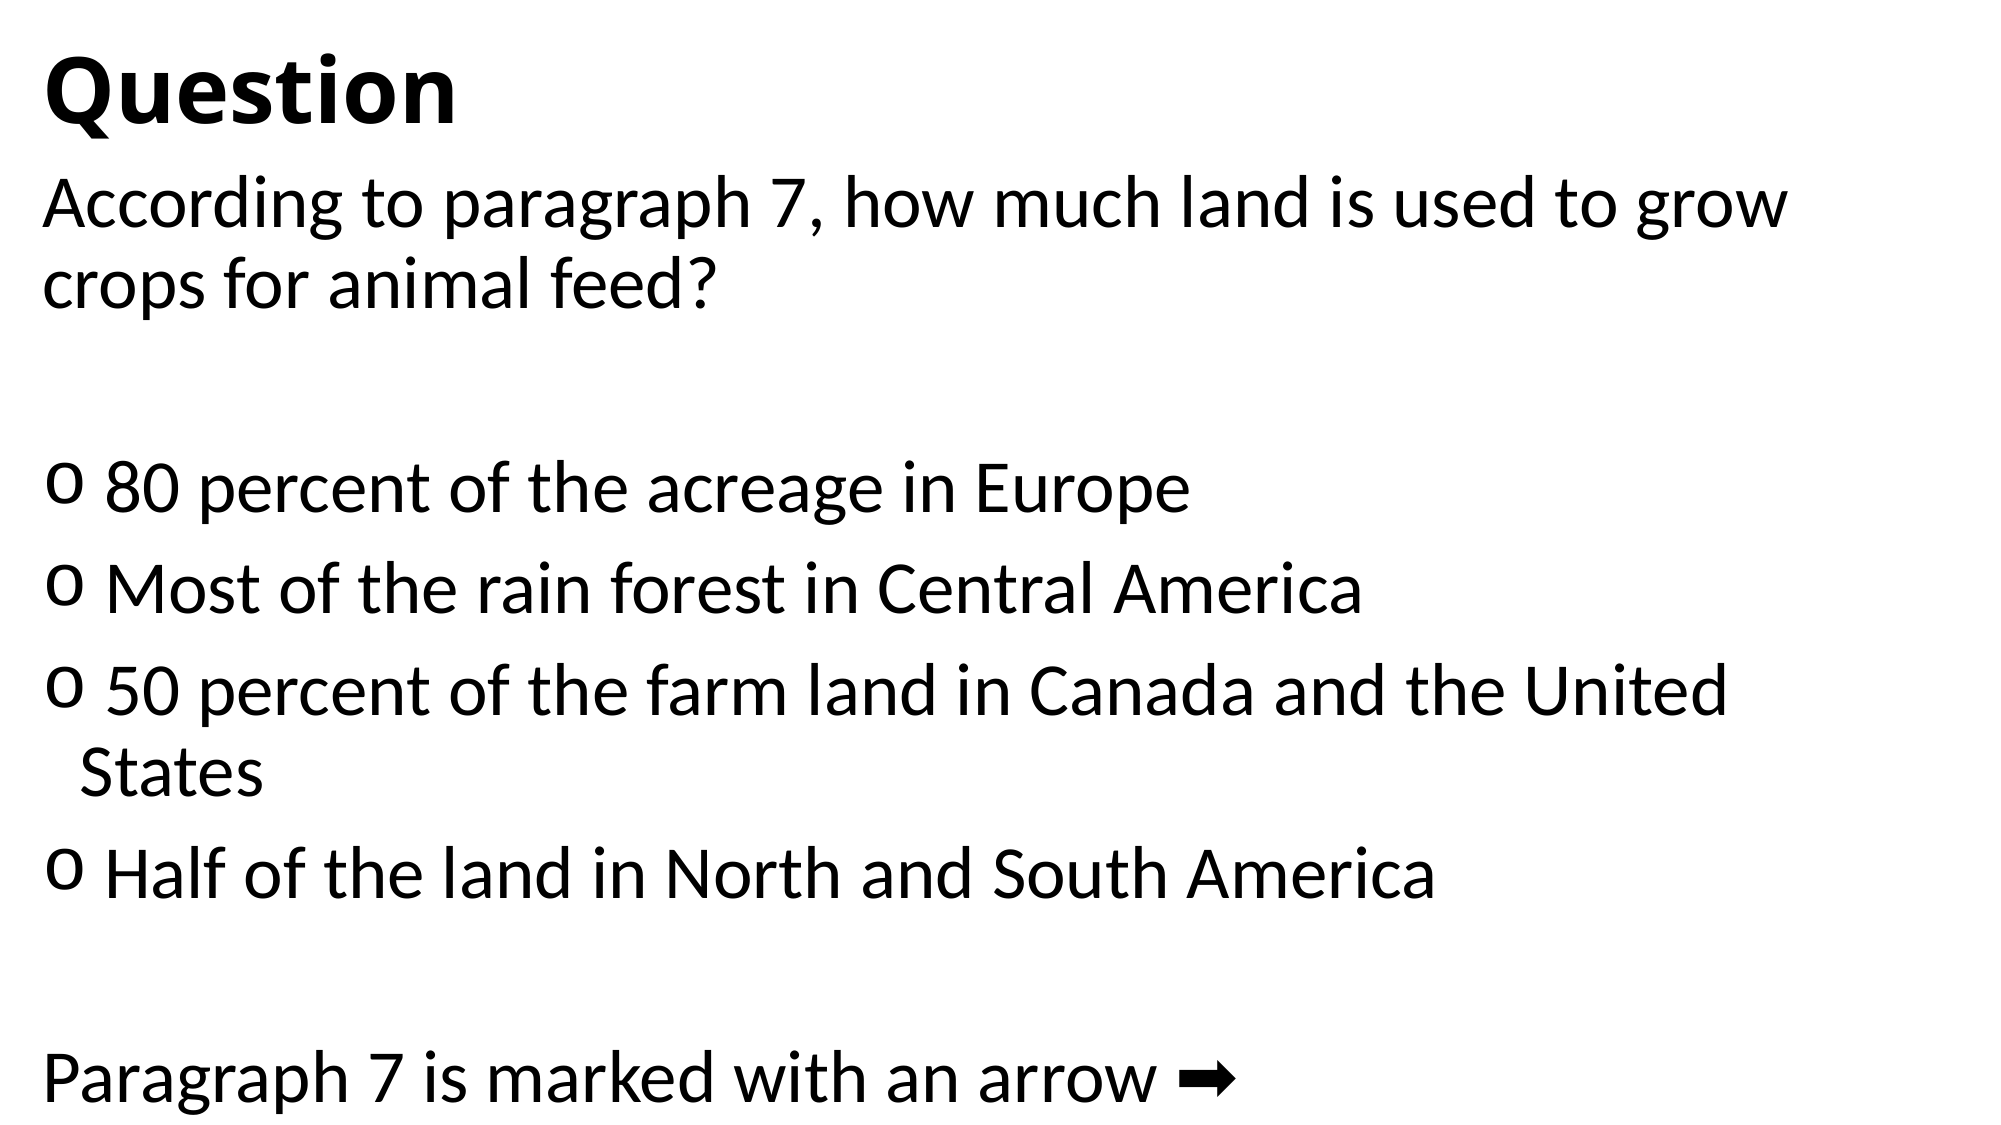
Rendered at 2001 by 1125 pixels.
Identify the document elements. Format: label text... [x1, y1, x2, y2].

list According to paragraph 7, how much land is used to grow crops for animal feed? 80 percent of the acreage in Europe Most of the rain forest in Central America 50 percent of the farm land in Canada and the United States Half of the land in North and South America Paragraph 7 is marked with an arrow ➡ [27, 155, 1945, 1089]
title Question [27, 0, 1863, 155]
